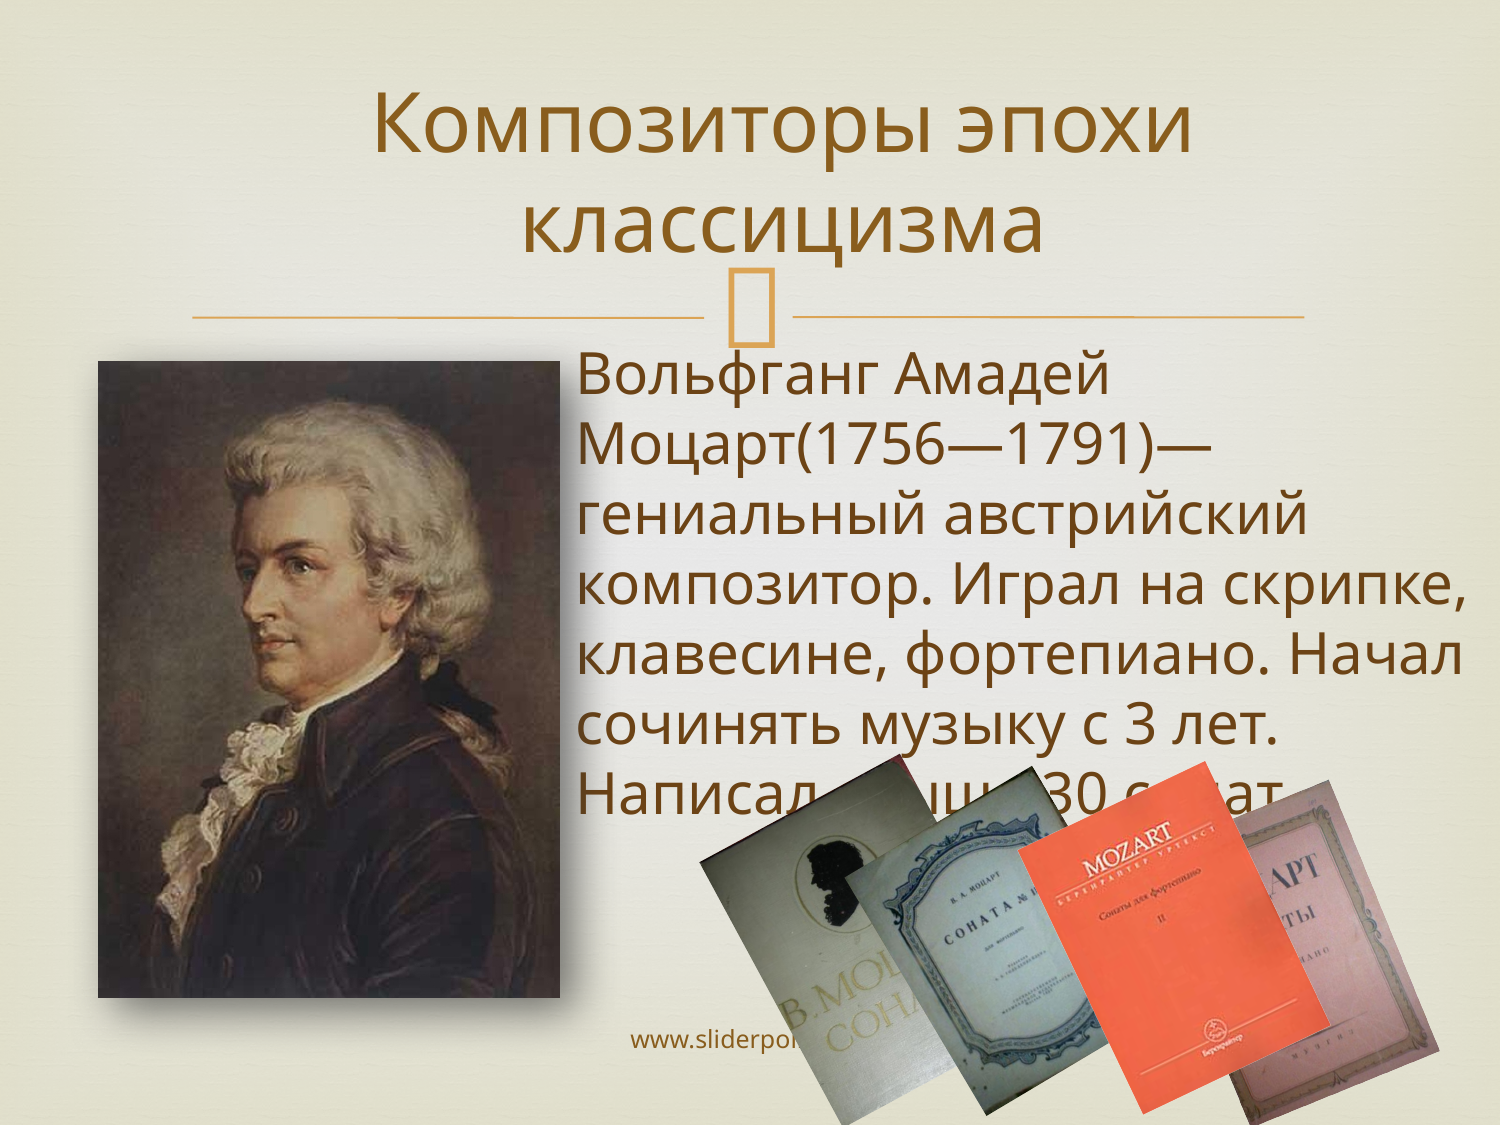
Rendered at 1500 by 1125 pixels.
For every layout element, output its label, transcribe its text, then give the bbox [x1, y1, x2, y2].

title Композиторы эпохи классицизма [147, 82, 1420, 256]
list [97, 361, 560, 999]
text_box Вольфганг Амадей Моцарт(1756—1791)— гениальный австрийский композитор. Играл на скрипке, клавесине, фортепиано. Начал сочинять музыку с 3 лет. Написал свыше 30 сонат. [560, 328, 1500, 1125]
footer www.sliderpoint.org [512, 1010, 751, 1071]
picture [699, 753, 1439, 1125]
